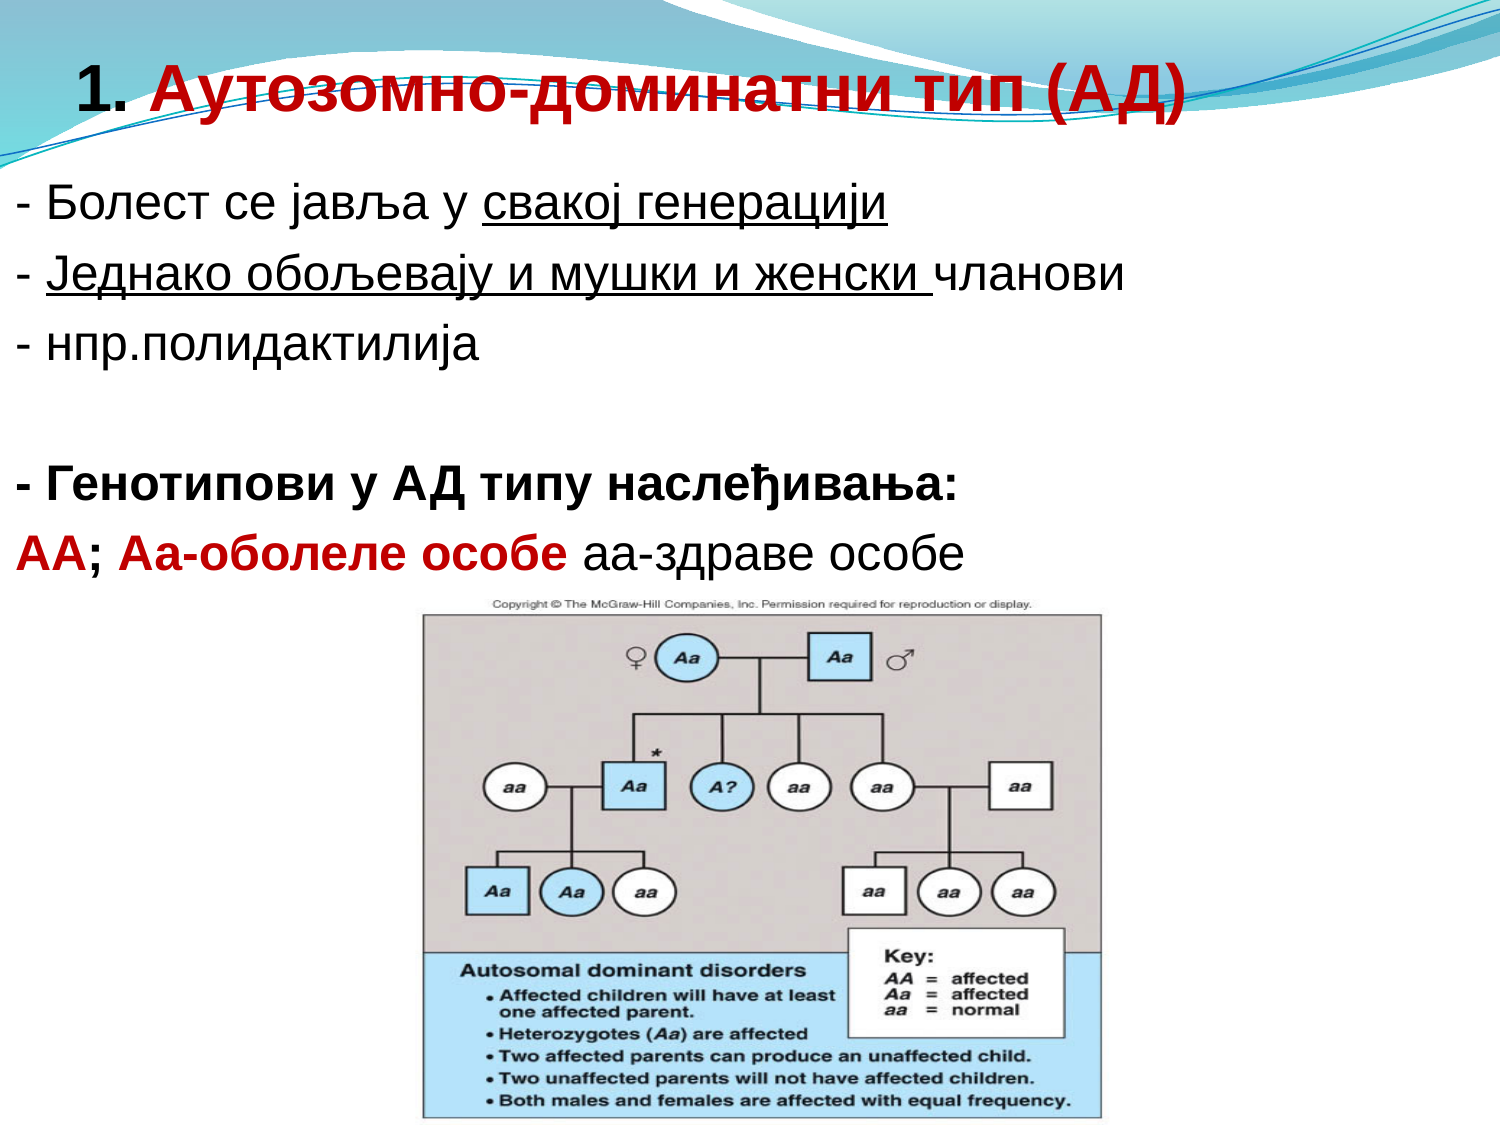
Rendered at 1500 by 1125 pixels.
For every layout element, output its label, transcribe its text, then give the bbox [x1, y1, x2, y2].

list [299, 599, 1226, 1125]
title 1. Аутозомно-доминатни тип (АД) [75, 0, 1425, 125]
list - Болест се јавља у свакој генерацији - Једнако обољевају и мушки и женски чланови - нпр.полидактилија - Генотипови у АД типу наслеђивања: АА; Аа-оболеле особе аа-здраве особе [0, 162, 1500, 600]
